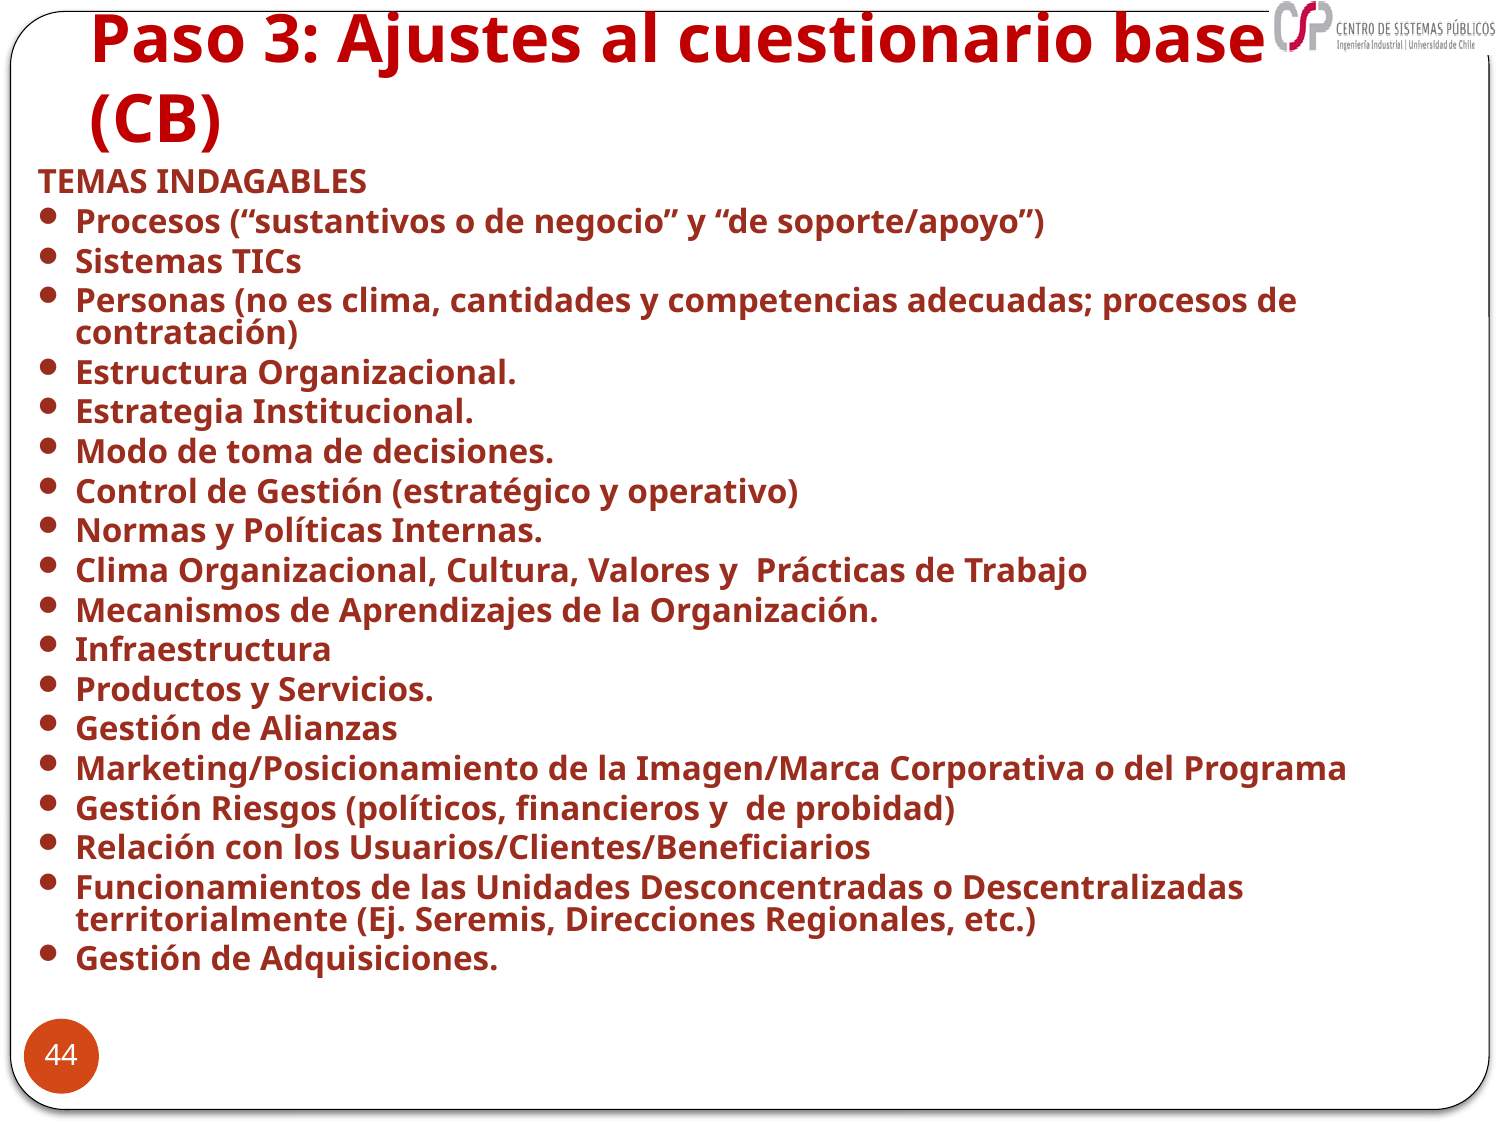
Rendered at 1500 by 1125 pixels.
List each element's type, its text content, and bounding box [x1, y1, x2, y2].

title Paso 3: Ajustes al cuestionario base (CB) [75, 0, 1425, 73]
picture [1269, 0, 1500, 55]
list TEMAS INDAGABLES Procesos (“sustantivos o de negocio” y “de soporte/apoyo”) Sistemas TICs Personas (no es clima, cantidades y competencias adecuadas; procesos de contratación) Estructura Organizacional. Estrategia Institucional. Modo de toma de decisiones. Control de Gestión (estratégico y operativo) Normas y Políticas Internas. Clima Organizacional, Cultura, Valores y Prácticas de Trabajo Mecanismos de Aprendizajes de la Organización. Infraestructura Productos y Servicios. Gestión de Alianzas Marketing/Posicionamiento de la Imagen/Marca Corporativa o del Programa Gestión Riesgos (políticos, financieros y de probidad) Relación con los Usuarios/Clientes/Beneficiarios Funcionamientos de las Unidades Desconcentradas o Descentralizadas territorialmente (Ej. Seremis, Direcciones Regionales, etc.) Gestión de Adquisiciones. [0, 73, 1467, 1125]
